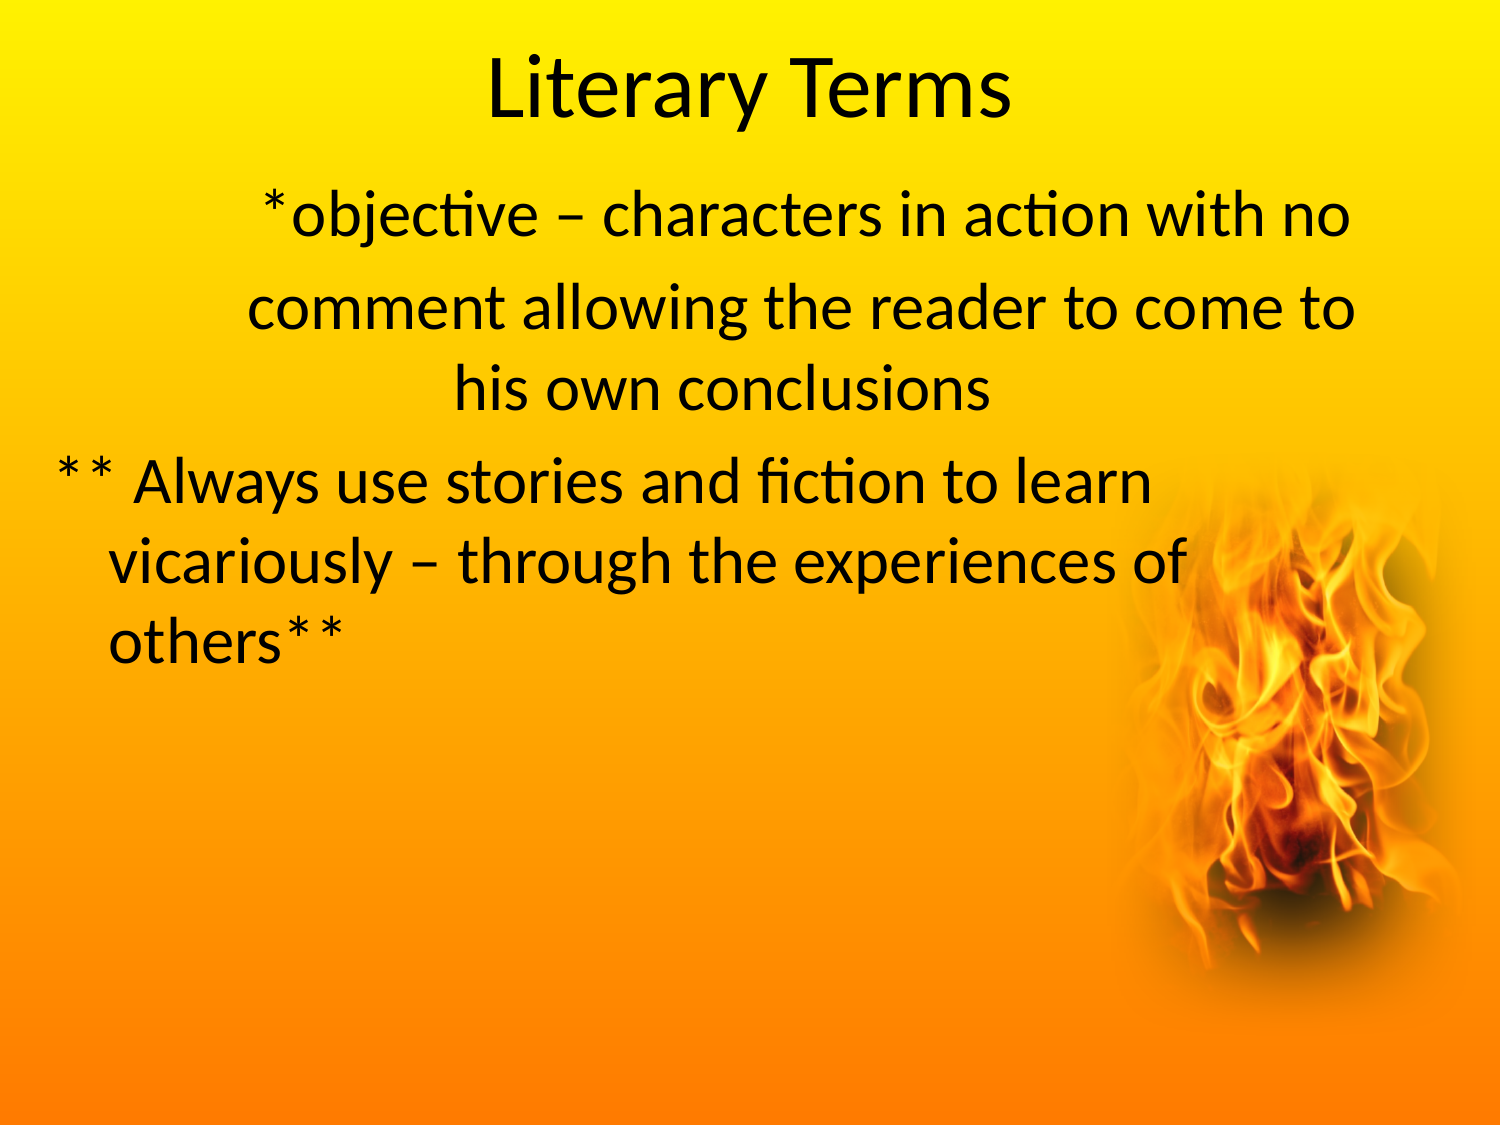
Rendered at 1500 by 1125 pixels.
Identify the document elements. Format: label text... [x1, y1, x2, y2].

title Literary Terms [75, 0, 1425, 162]
list *objective – characters in action with no comment allowing the reader to come to his own conclusions ** Always use stories and fiction to learn vicariously – through the experiences of others** [37, 162, 1450, 1075]
